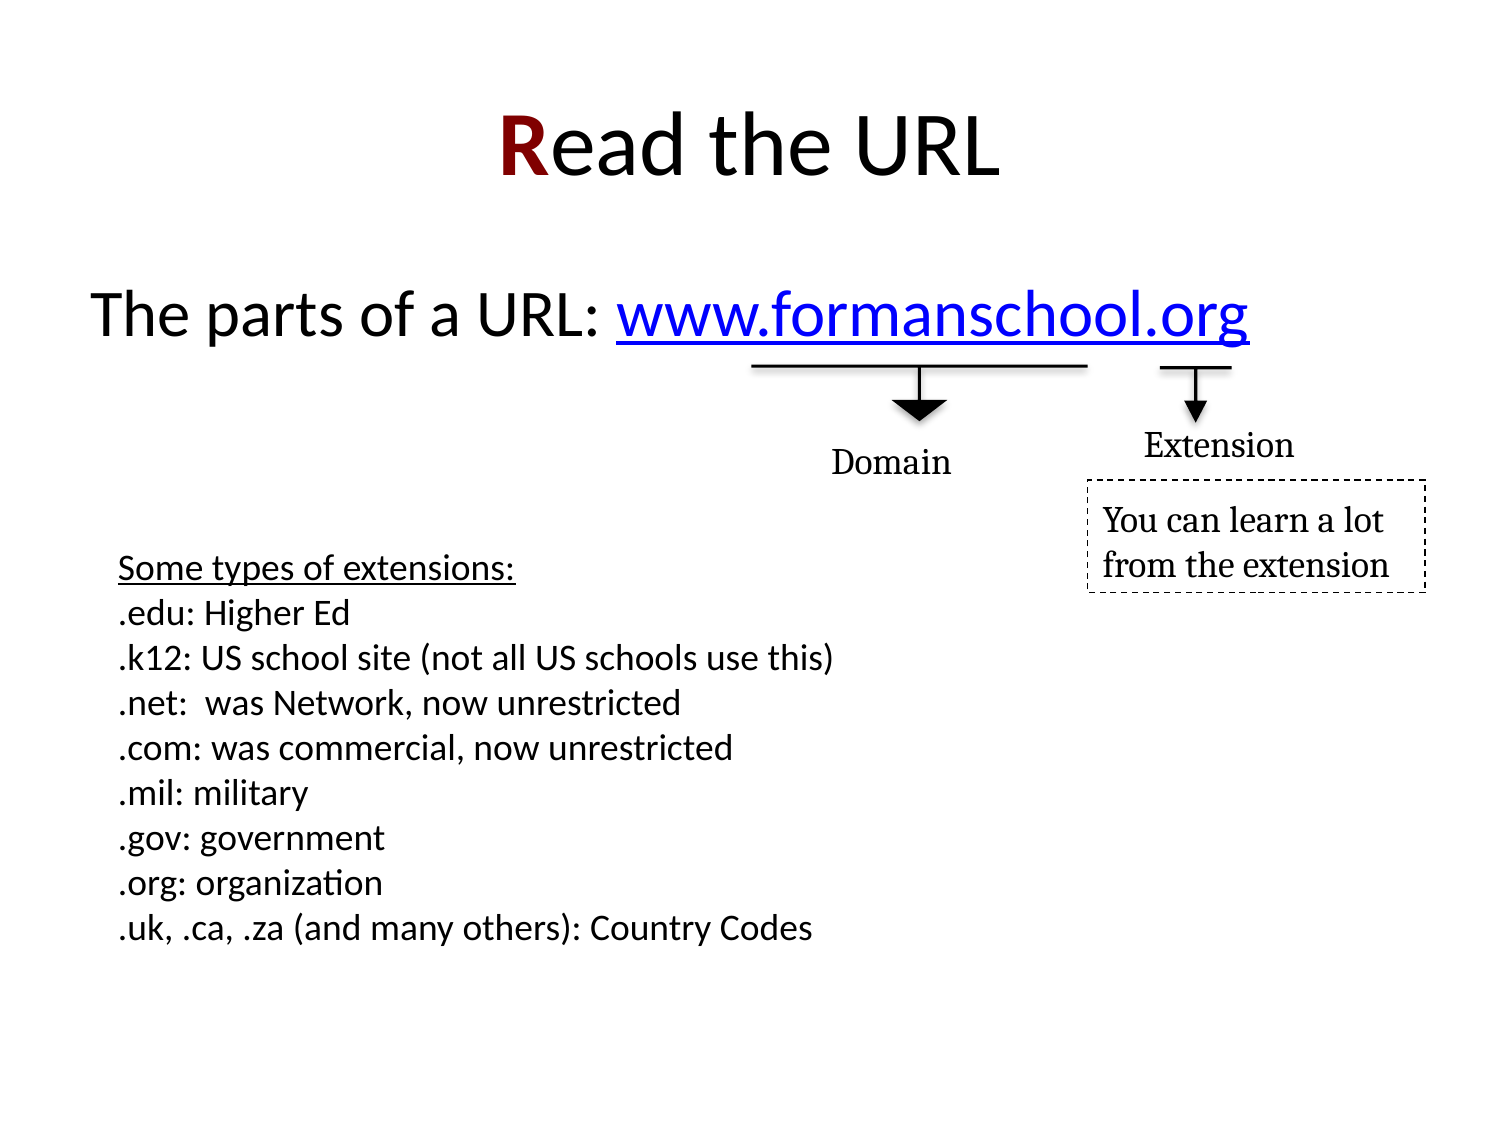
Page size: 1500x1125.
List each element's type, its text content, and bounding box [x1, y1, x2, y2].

text_box [1159, 367, 1232, 405]
title Read the URL [75, 45, 1425, 233]
text_box Domain [816, 422, 985, 498]
text_box Extension [1128, 405, 1335, 480]
list The parts of a URL: www.formanschool.org [75, 262, 1425, 1005]
text_box [751, 366, 1088, 420]
text_box Some types of extensions: .edu: Higher Ed .k12: US school site (not all US schools use this) .net: was Network, now unrestricted .com: was commercial, now unrestricted .mil: military .gov: government .org: organization .uk, .ca, .za (and many others): Country Codes [103, 535, 950, 1001]
text_box You can learn a lot from the extension [1087, 480, 1425, 593]
